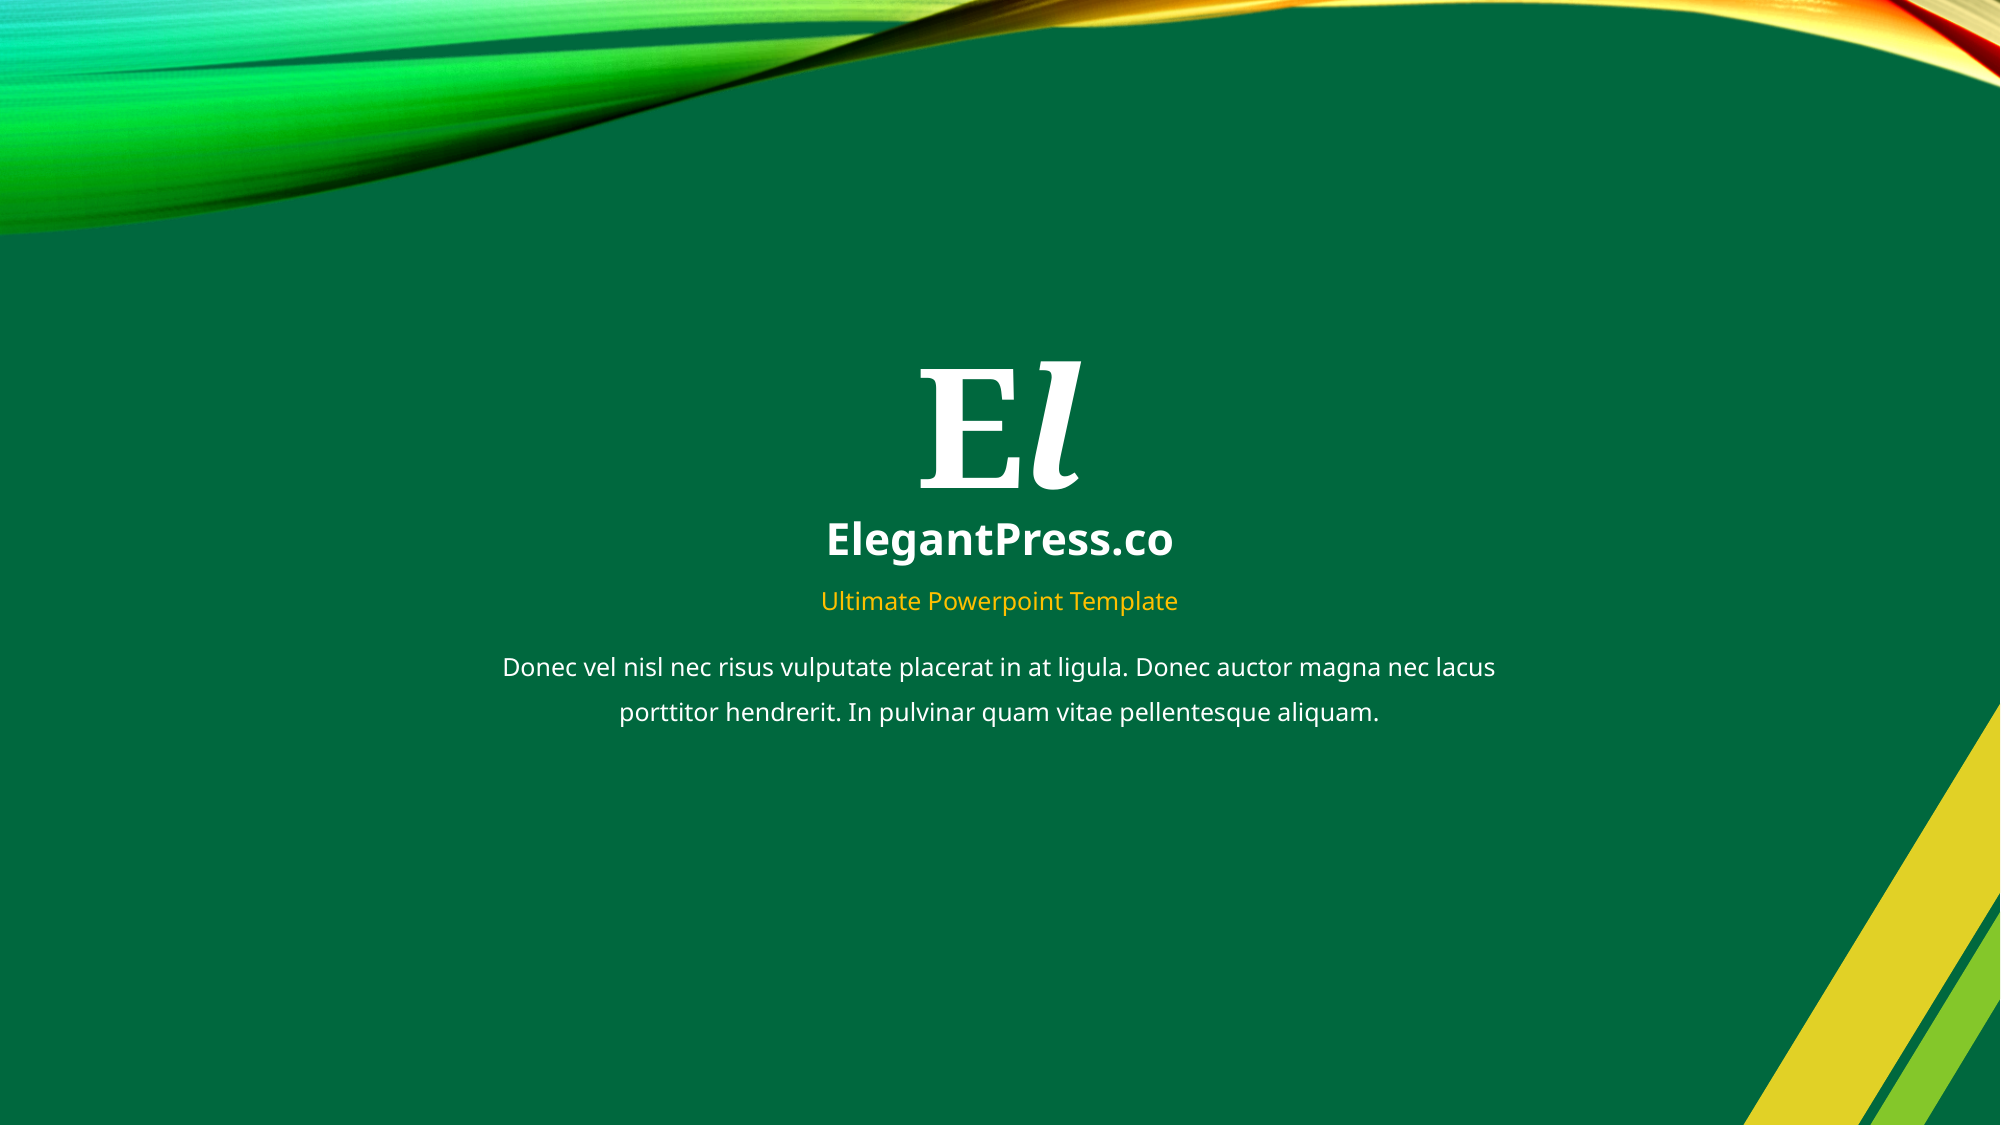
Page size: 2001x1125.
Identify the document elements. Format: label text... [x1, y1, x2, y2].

list Donec vel nisl nec risus vulputate placerat in at ligula. Donec auctor magna nec lacus porttitor hendrerit. In pulvinar quam vitae pellentesque aliquam. [475, 626, 1525, 730]
list Ultimate Powerpoint Template [475, 581, 1525, 620]
picture [0, 0, 2000, 237]
list ElegantPress.co [475, 501, 1525, 573]
list El [887, 341, 1112, 501]
